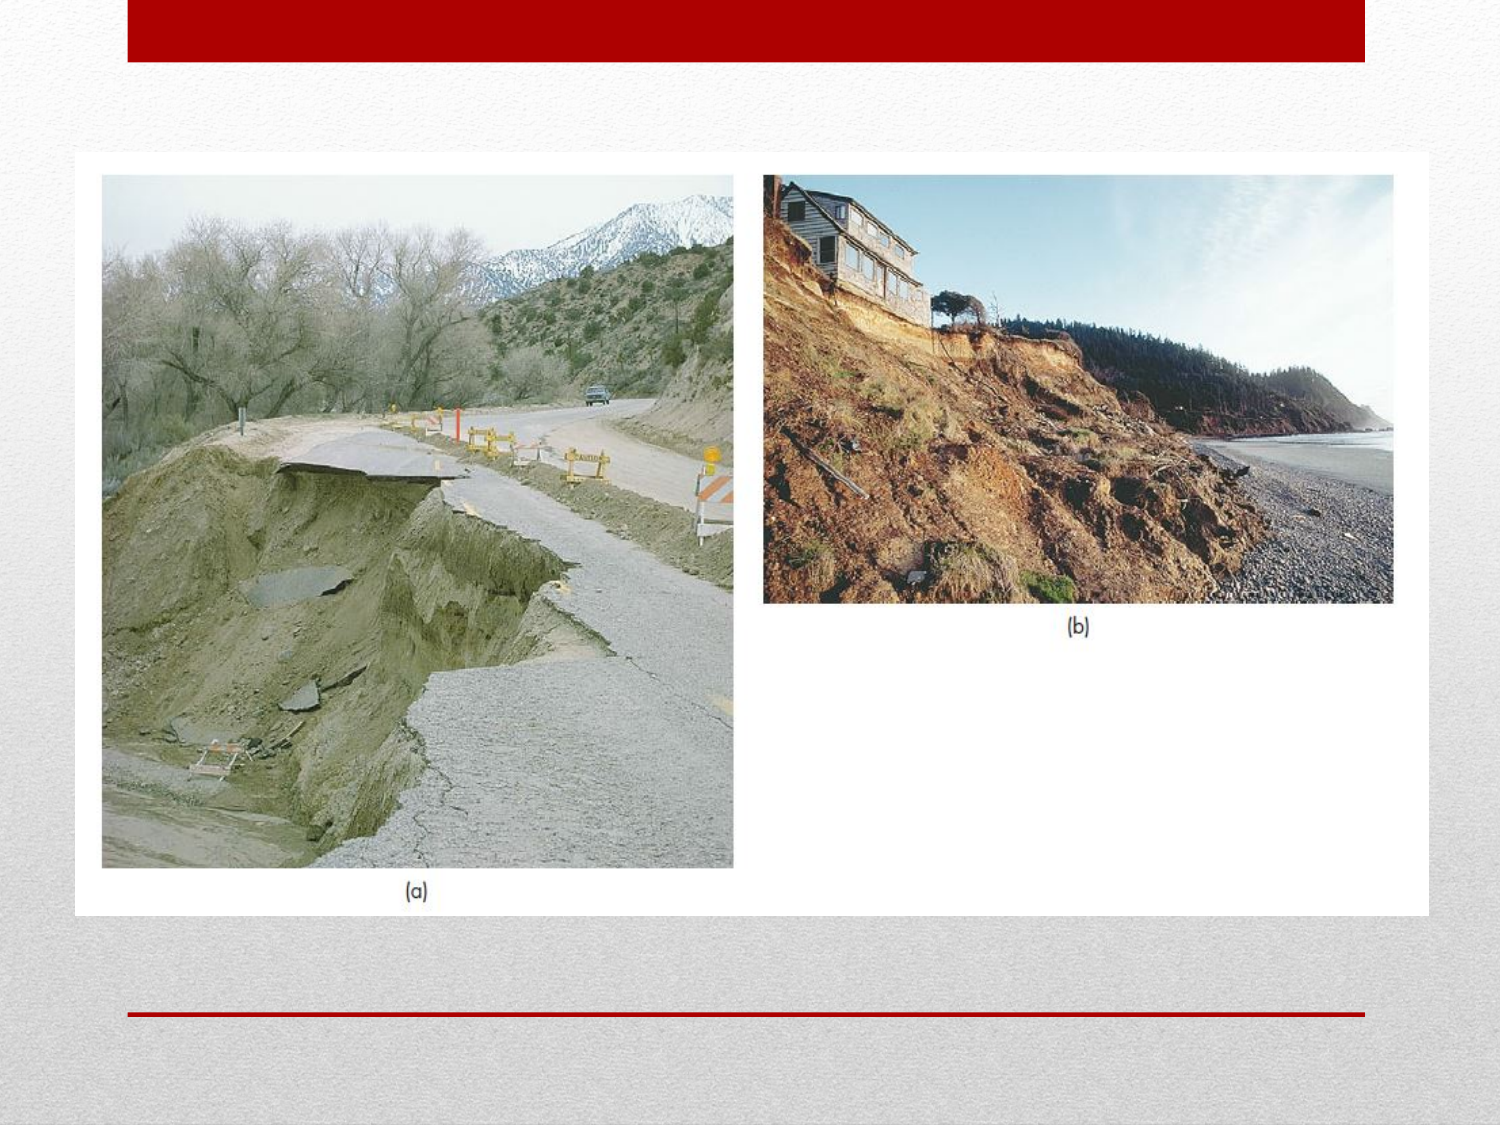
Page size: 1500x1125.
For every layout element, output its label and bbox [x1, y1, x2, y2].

picture [74, 151, 1429, 917]
